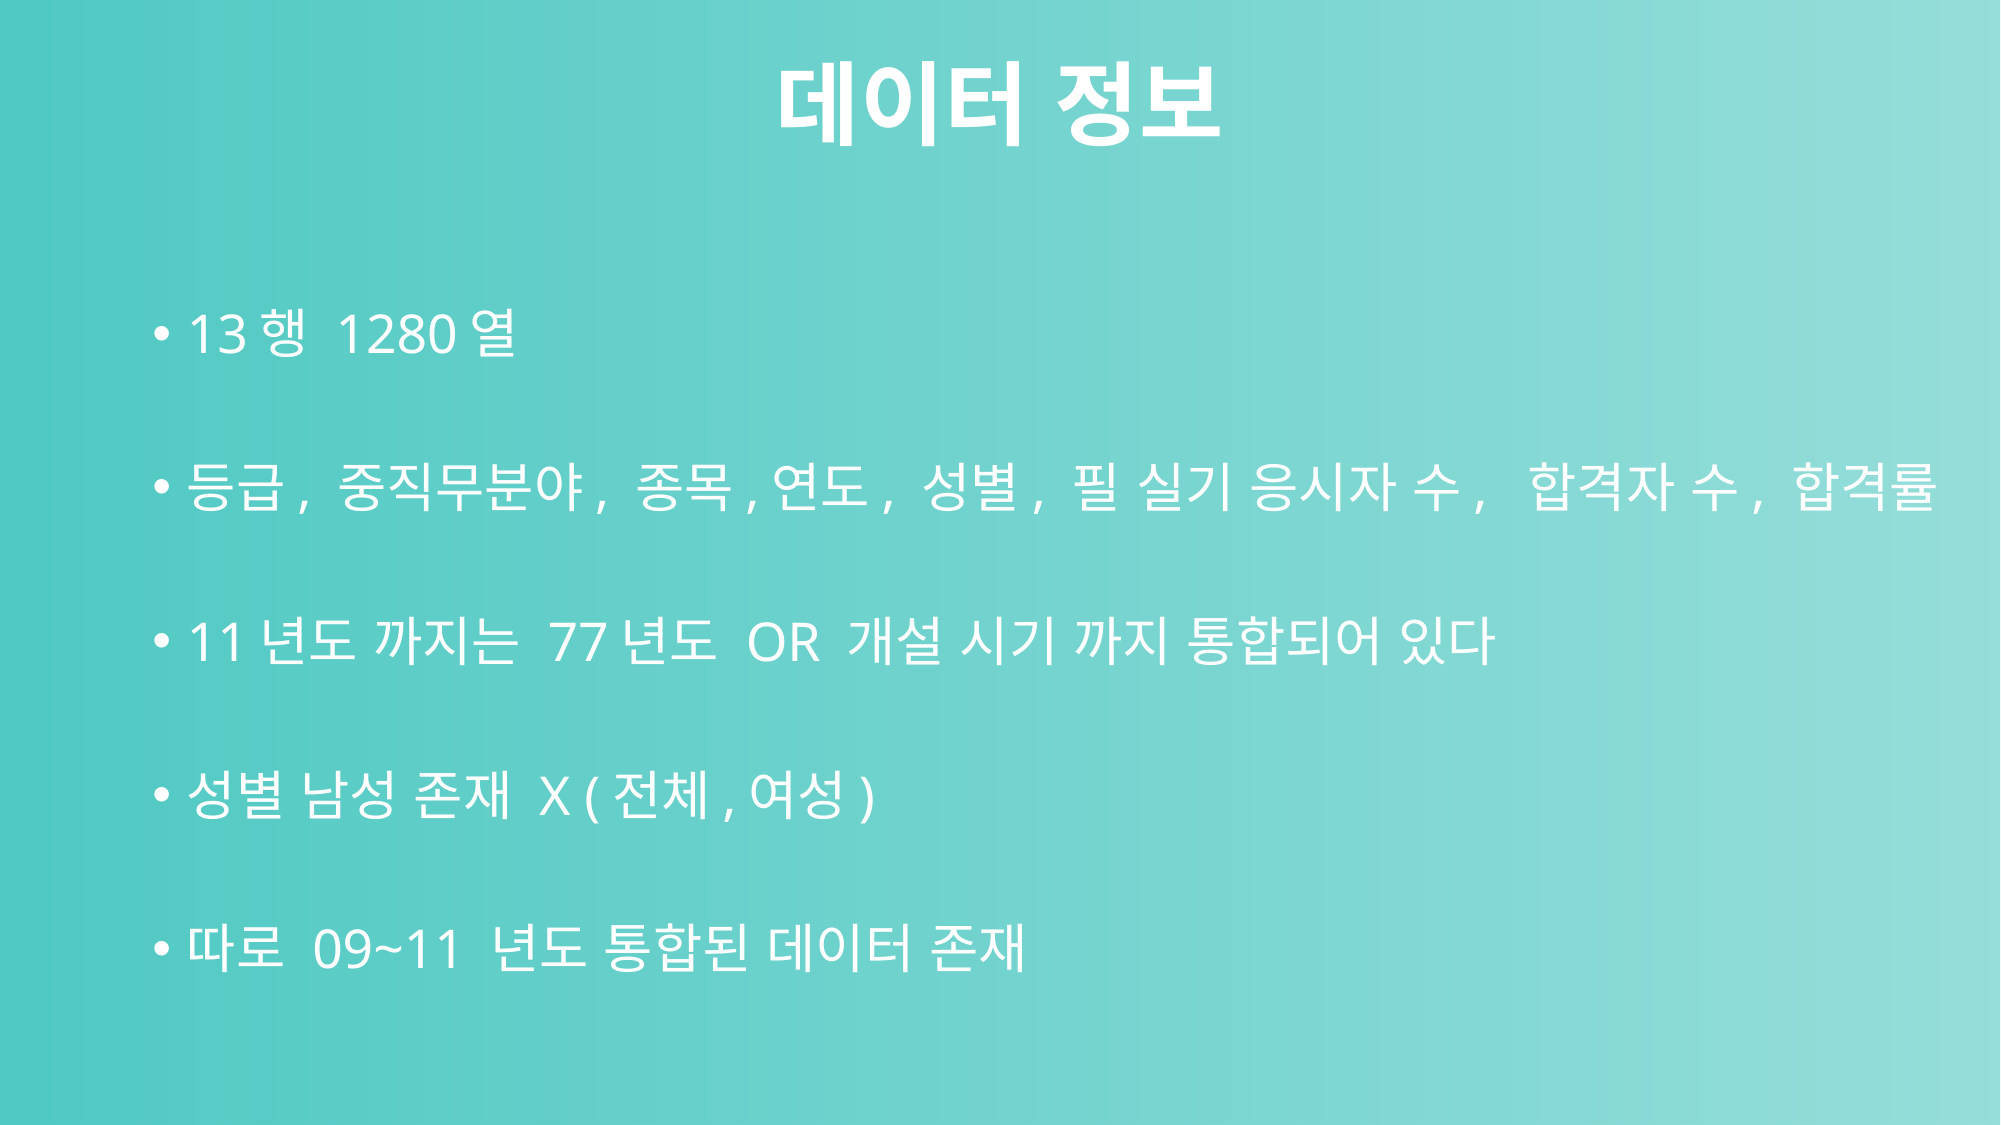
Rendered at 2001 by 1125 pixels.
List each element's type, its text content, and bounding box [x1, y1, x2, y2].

list 13행 1280열 등급, 중직무분야, 종목,연도, 성별, 필 실기 응시자 수, 합격자 수, 합격률 11년도 까지는 77년도 OR 개설 시기 까지 통합되어 있다 성별 남성 존재 X (전체,여성) 따로 09~11 년도 통합된 데이터 존재 [137, 299, 1957, 1014]
picture [0, 0, 2001, 1125]
title 데이터 정보 [0, 0, 2000, 218]
